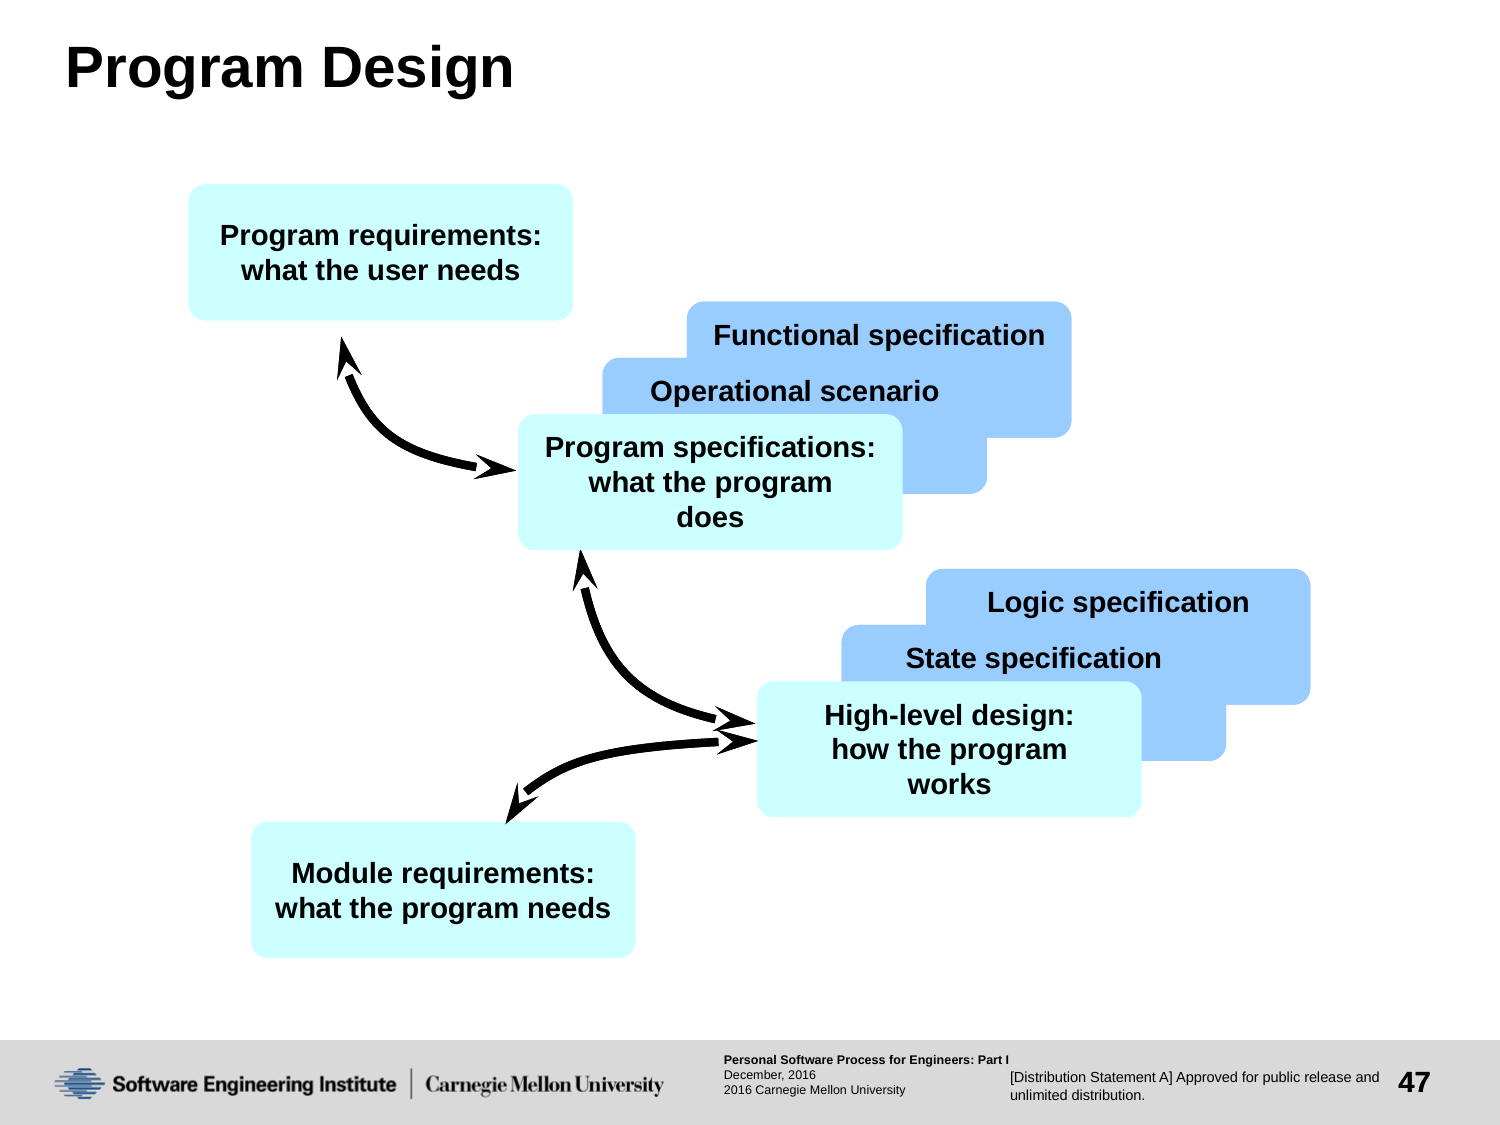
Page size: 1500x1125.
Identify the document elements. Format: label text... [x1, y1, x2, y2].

picture [188, 184, 1313, 960]
title Program Design [65, 37, 1313, 148]
picture [46, 1061, 673, 1104]
